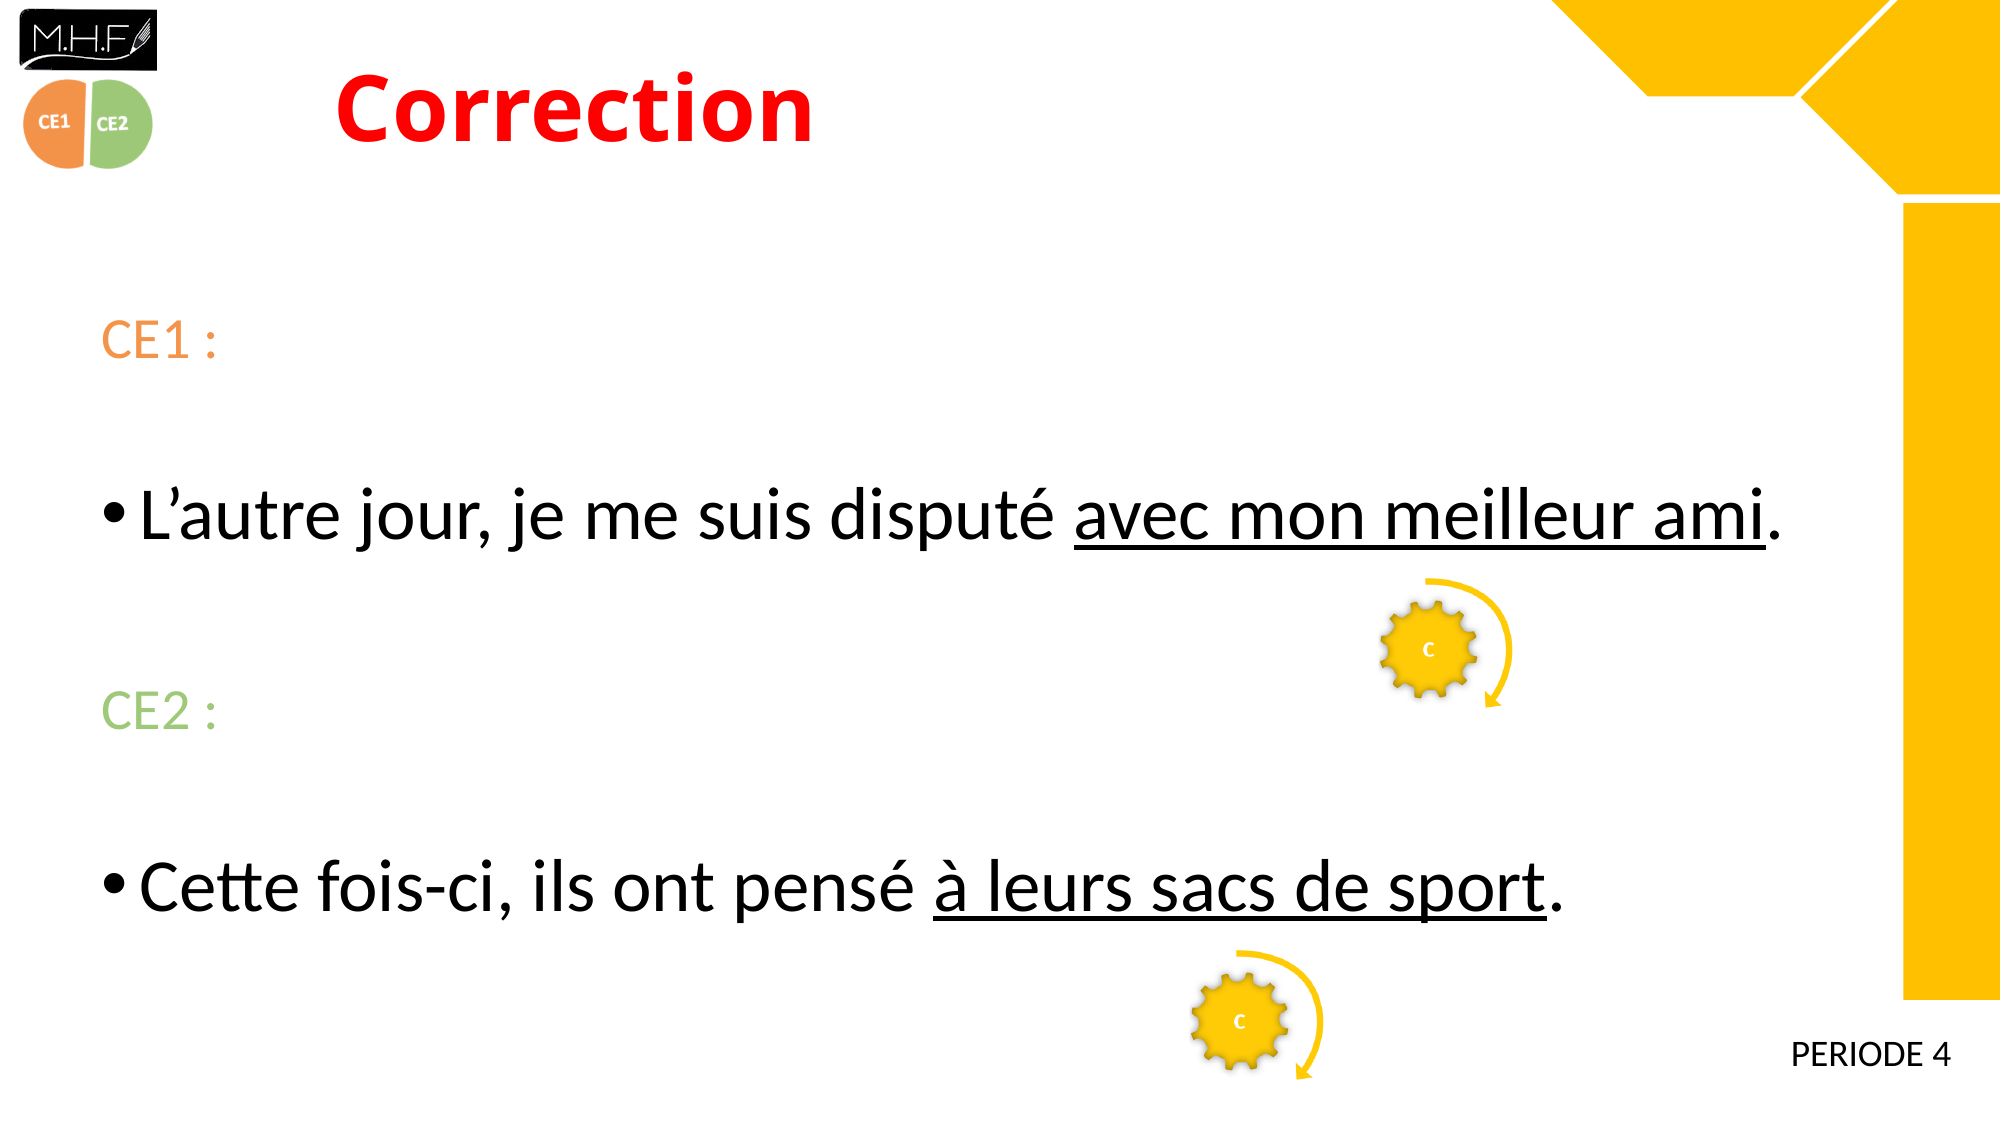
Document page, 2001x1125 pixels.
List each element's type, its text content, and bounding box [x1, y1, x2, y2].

text_box [1902, 202, 2000, 1001]
picture [1362, 562, 1527, 721]
picture [1, 7, 177, 207]
list CE1 : L’autre jour, je me suis disputé avec mon meilleur ami. CE2 : Cette fois-ci, ils ont pensé à leurs sacs de sport. [86, 300, 1853, 1015]
text_box [1799, 0, 2000, 196]
title Correction [318, 3, 1865, 221]
text_box PERIODE 4 [1362, 1021, 1967, 1125]
text_box [1549, 0, 1892, 98]
picture [1173, 934, 1338, 1093]
